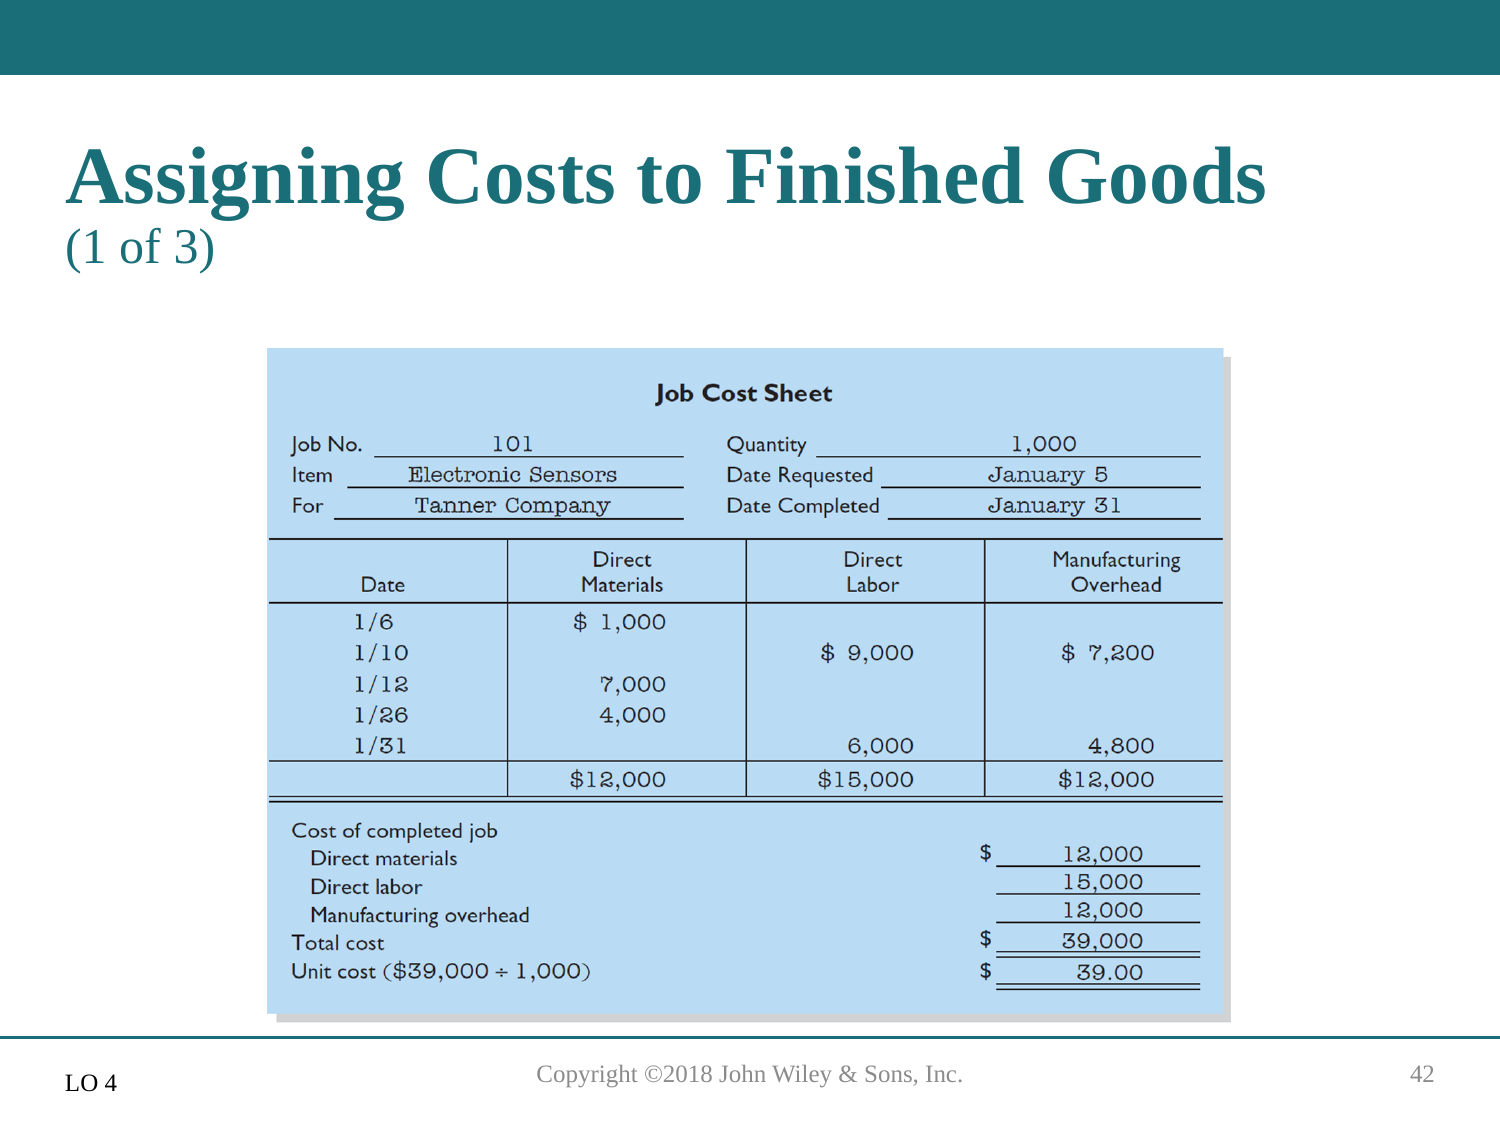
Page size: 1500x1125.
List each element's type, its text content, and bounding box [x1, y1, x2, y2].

list L O 4 [50, 1062, 150, 1113]
title Assigning Costs to Finished Goods (1 of 3) [50, 125, 1288, 300]
slide_number 42 [1059, 1042, 1450, 1103]
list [267, 347, 1233, 1025]
footer Copyright ©2018 John Wiley & Sons, Inc. [496, 1042, 1004, 1103]
